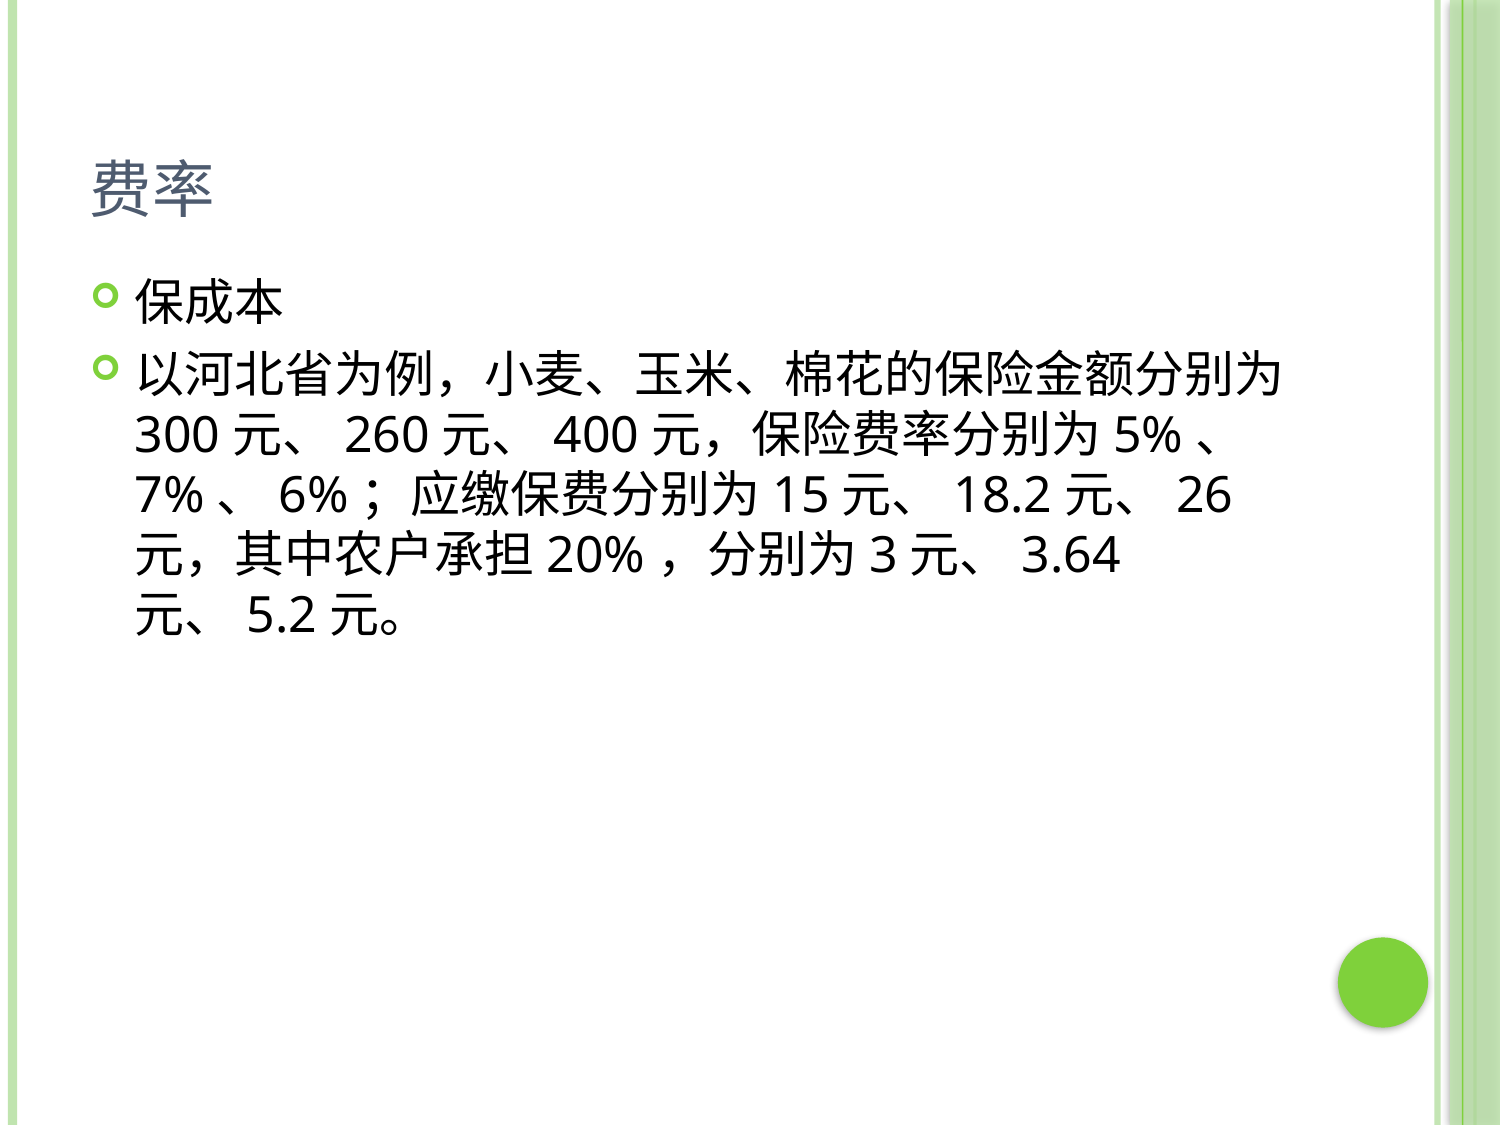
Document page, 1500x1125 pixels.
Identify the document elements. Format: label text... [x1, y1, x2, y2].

title 费率 [75, 45, 1300, 233]
list 保成本 以河北省为例，小麦、玉米、棉花的保险金额分别为300元、260元、400元，保险费率分别为5%、7%、6%；应缴保费分别为15元、18.2元、26元，其中农户承担20%，分别为3元、3.64元、5.2元。 [74, 262, 1301, 1063]
